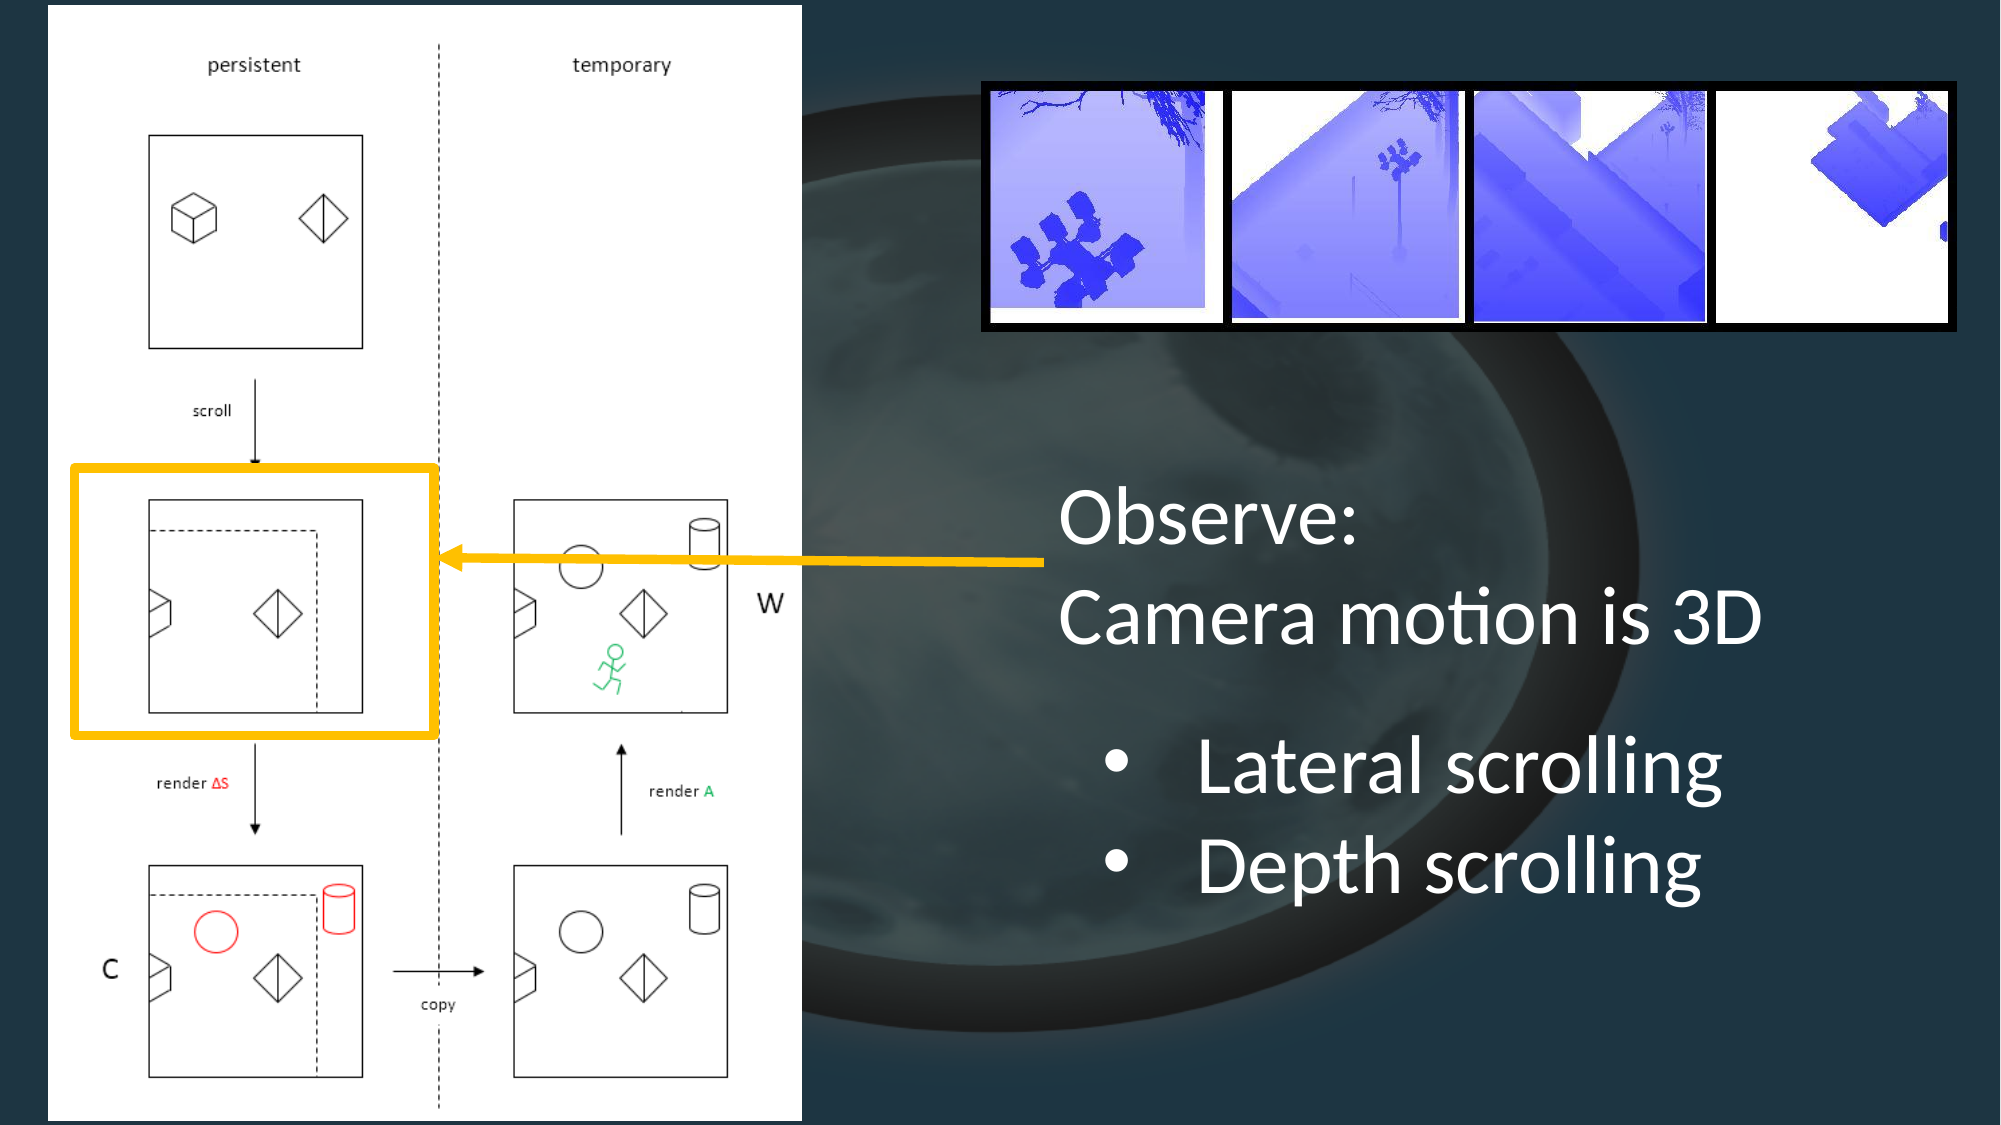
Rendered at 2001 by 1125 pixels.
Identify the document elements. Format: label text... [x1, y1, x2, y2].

text_box Observe: Camera motion is 3D [1043, 453, 1957, 669]
text_box Lateral scrolling Depth scrolling [1088, 702, 1875, 918]
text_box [434, 557, 1044, 563]
picture [0, 0, 2001, 1125]
